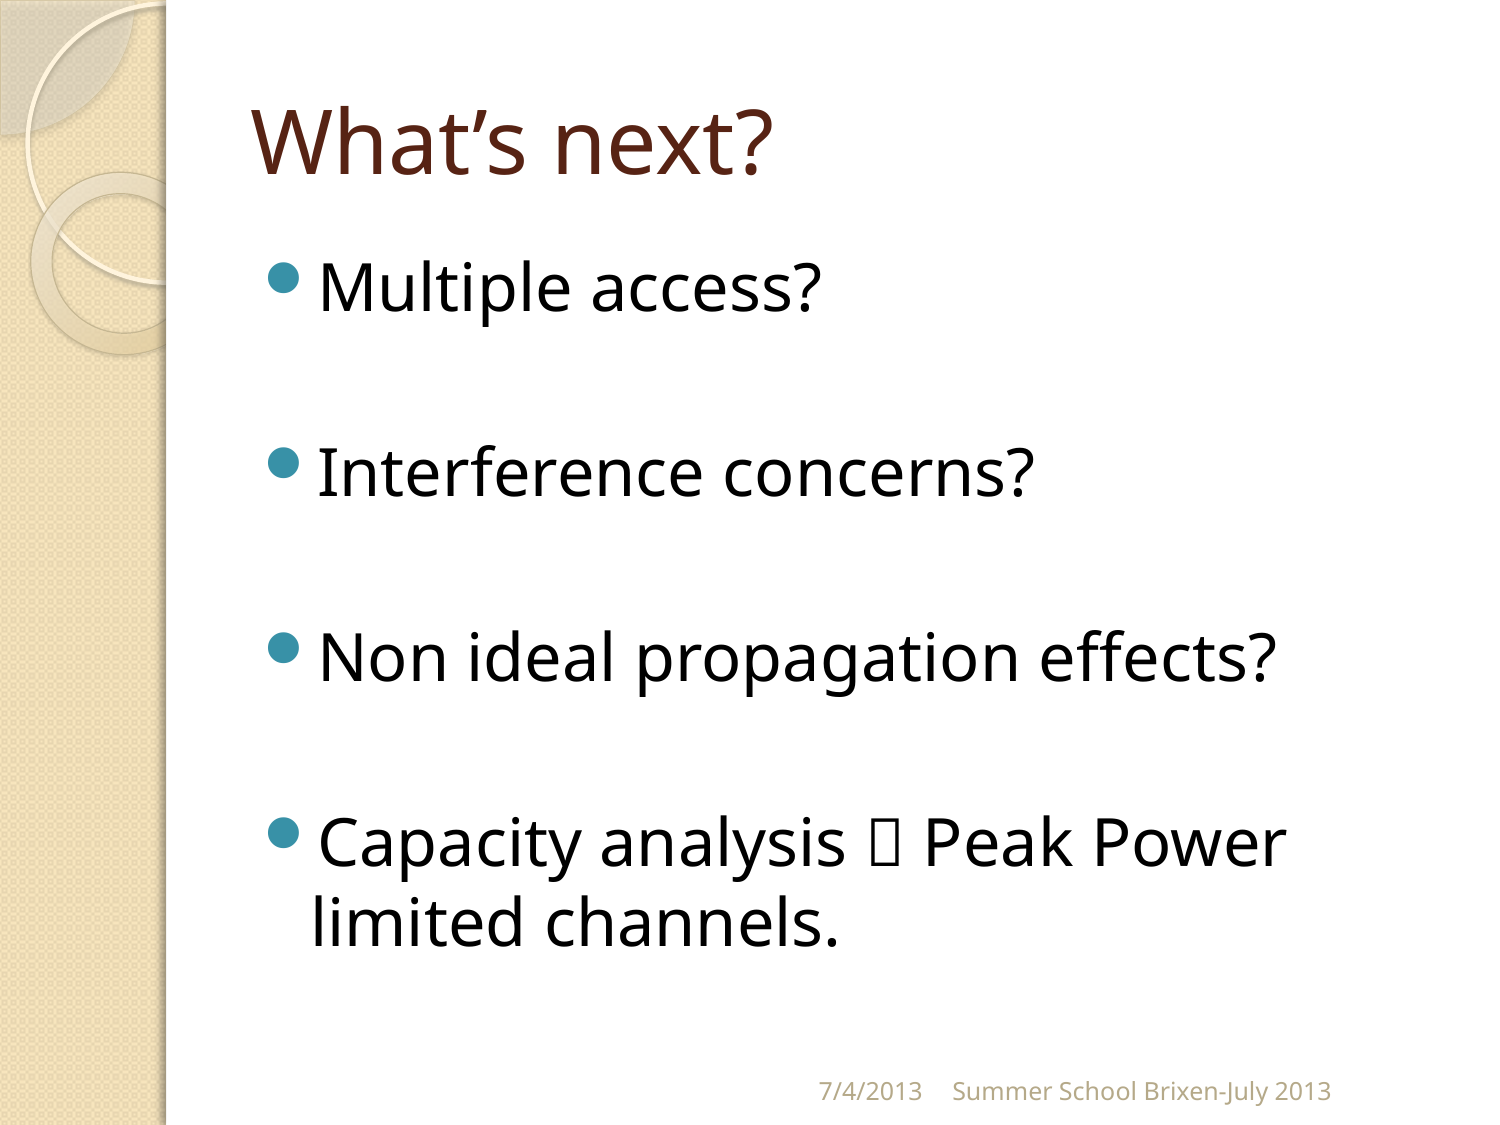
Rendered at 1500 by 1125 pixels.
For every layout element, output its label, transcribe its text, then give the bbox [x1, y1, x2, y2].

footer Summer School Brixen-July 2013 [937, 1034, 1413, 1113]
title What’s next? [235, 45, 1466, 233]
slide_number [587, 1034, 937, 1113]
list Multiple access? Interference concerns? Non ideal propagation effects? Capacity analysis  Peak Power limited channels. [235, 237, 1466, 1025]
